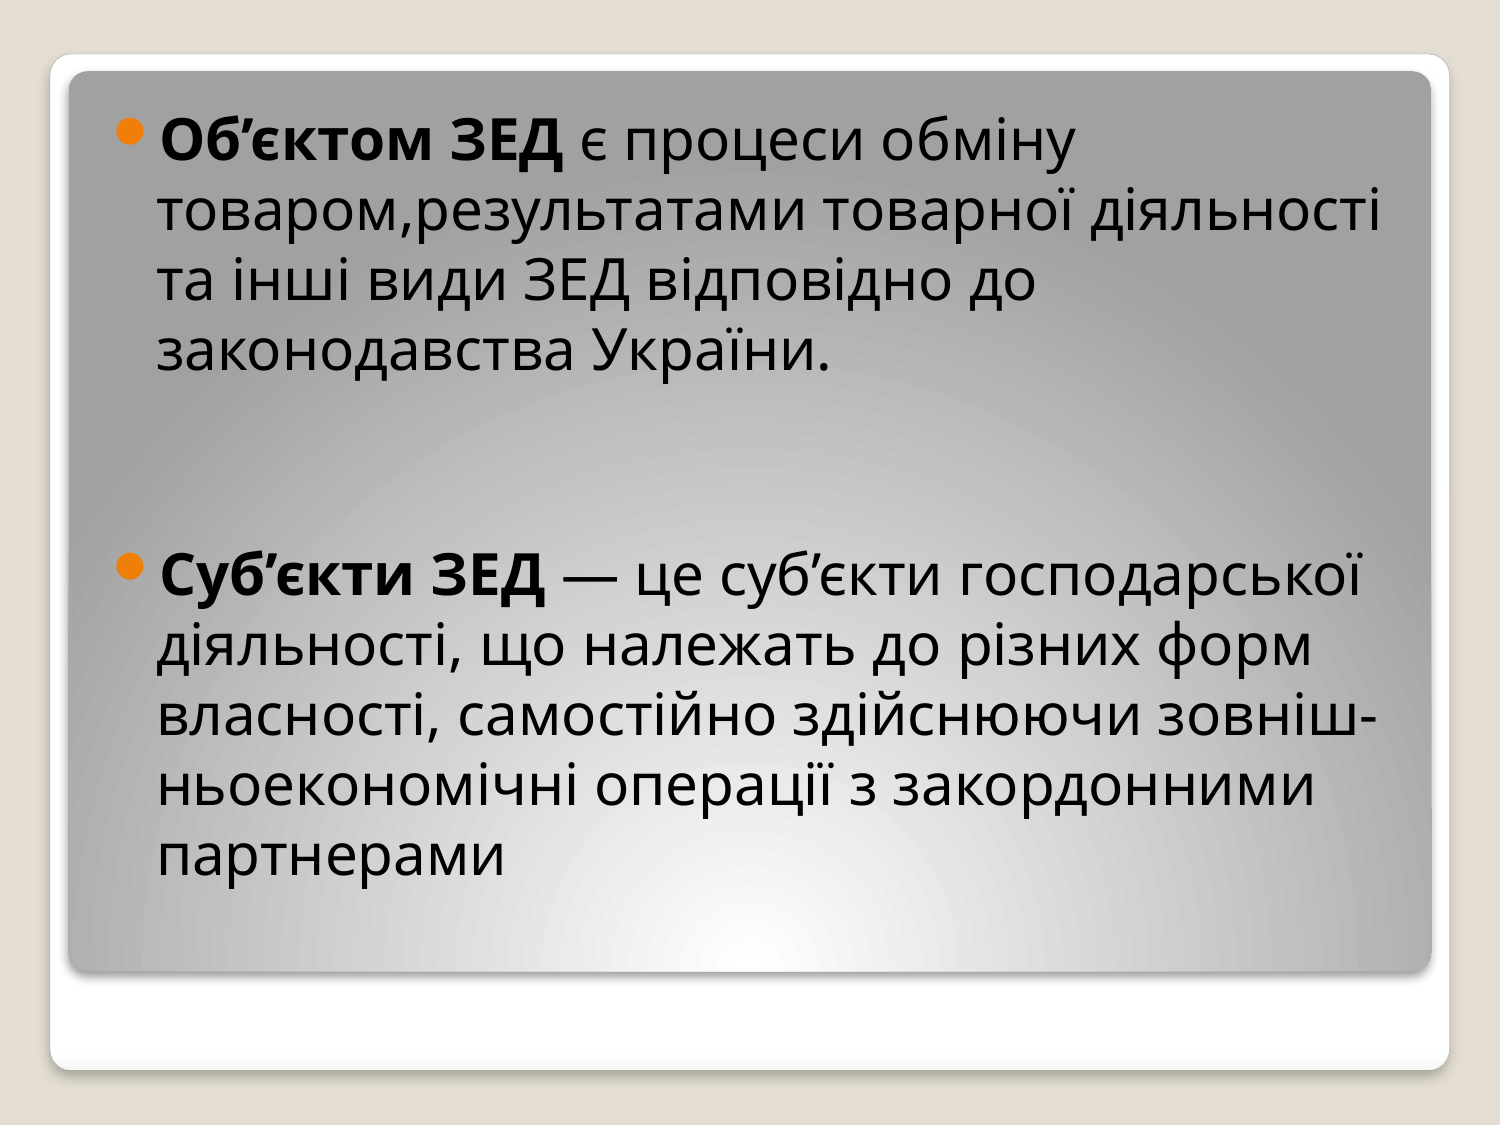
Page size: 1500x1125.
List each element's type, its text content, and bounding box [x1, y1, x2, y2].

list Об’єктом ЗЕД є процеси обміну товаром,результатами товарної діяльності та інші види ЗЕД відповідно до законодавства України. Суб’єкти ЗЕД — це суб’єкти господарської діяльності, що належать до різних форм власності, самостійно здійснюючи зовніш- ньоекономічні операції з закордонними партнерами [82, 86, 1425, 965]
